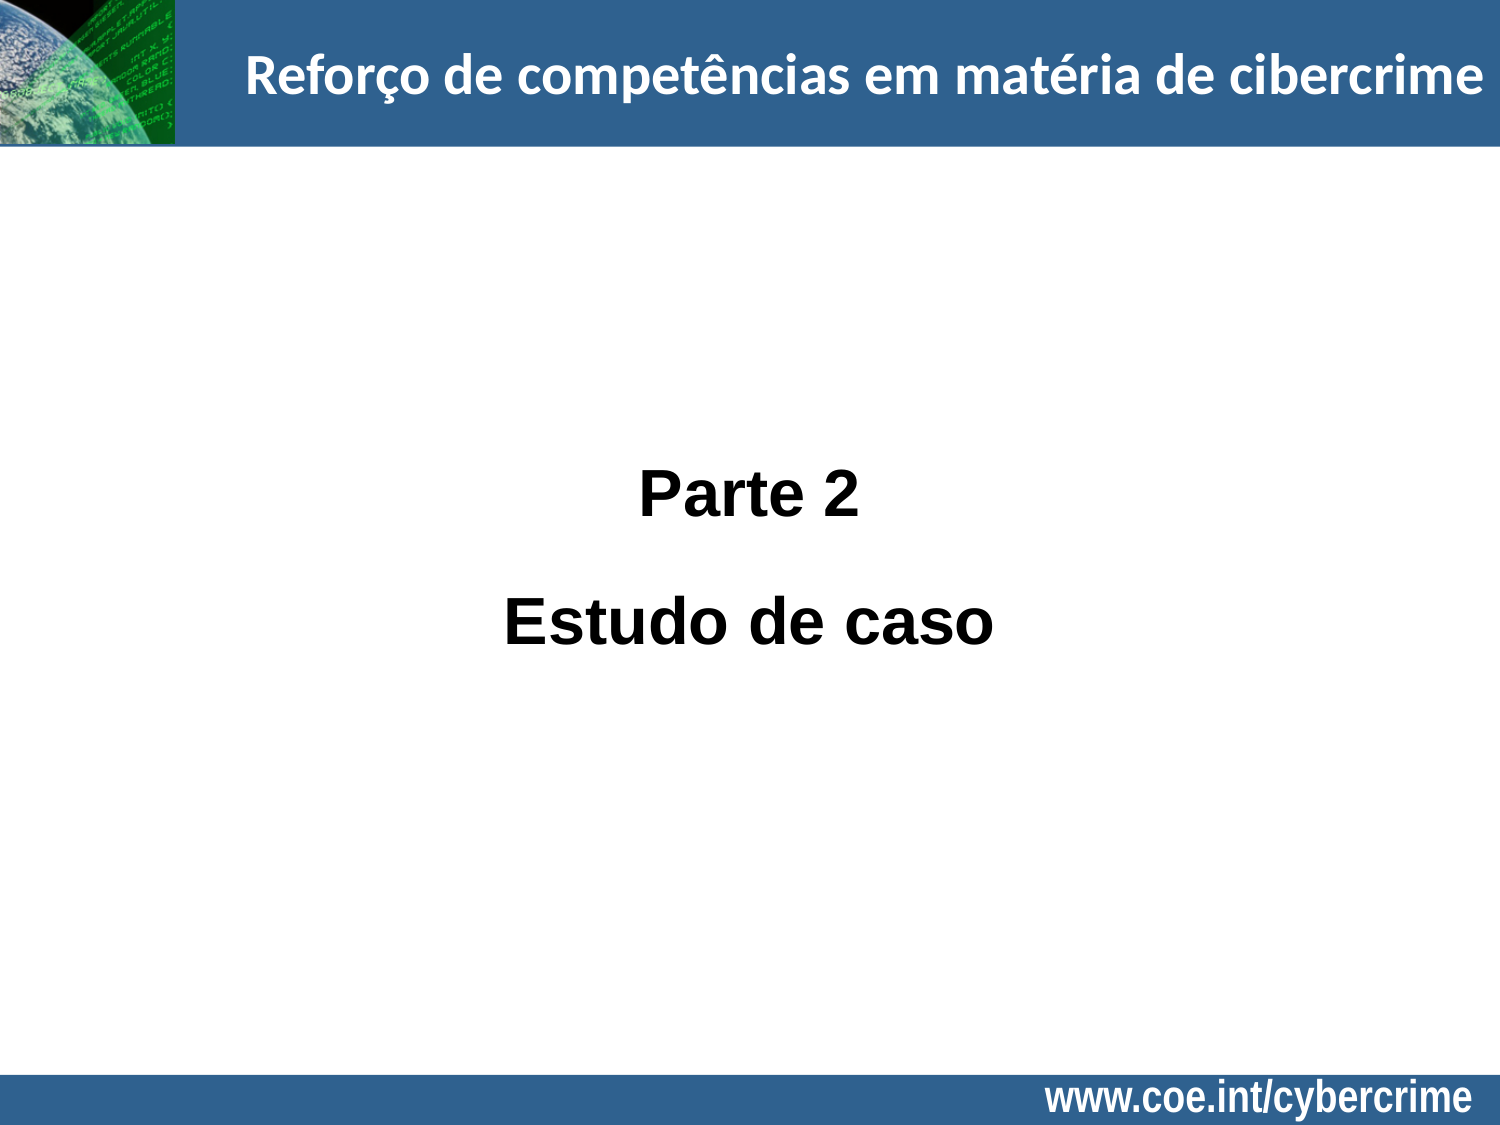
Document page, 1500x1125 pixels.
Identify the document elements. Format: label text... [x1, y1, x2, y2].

text_box Parte 2 Estudo de caso [50, 457, 1450, 665]
picture [0, 0, 175, 144]
text_box Reforço de competências em matéria de cibercrime [177, 0, 1500, 149]
text_box [0, 1073, 1030, 1125]
text_box www.coe.int/cybercrime [1030, 1059, 1500, 1125]
